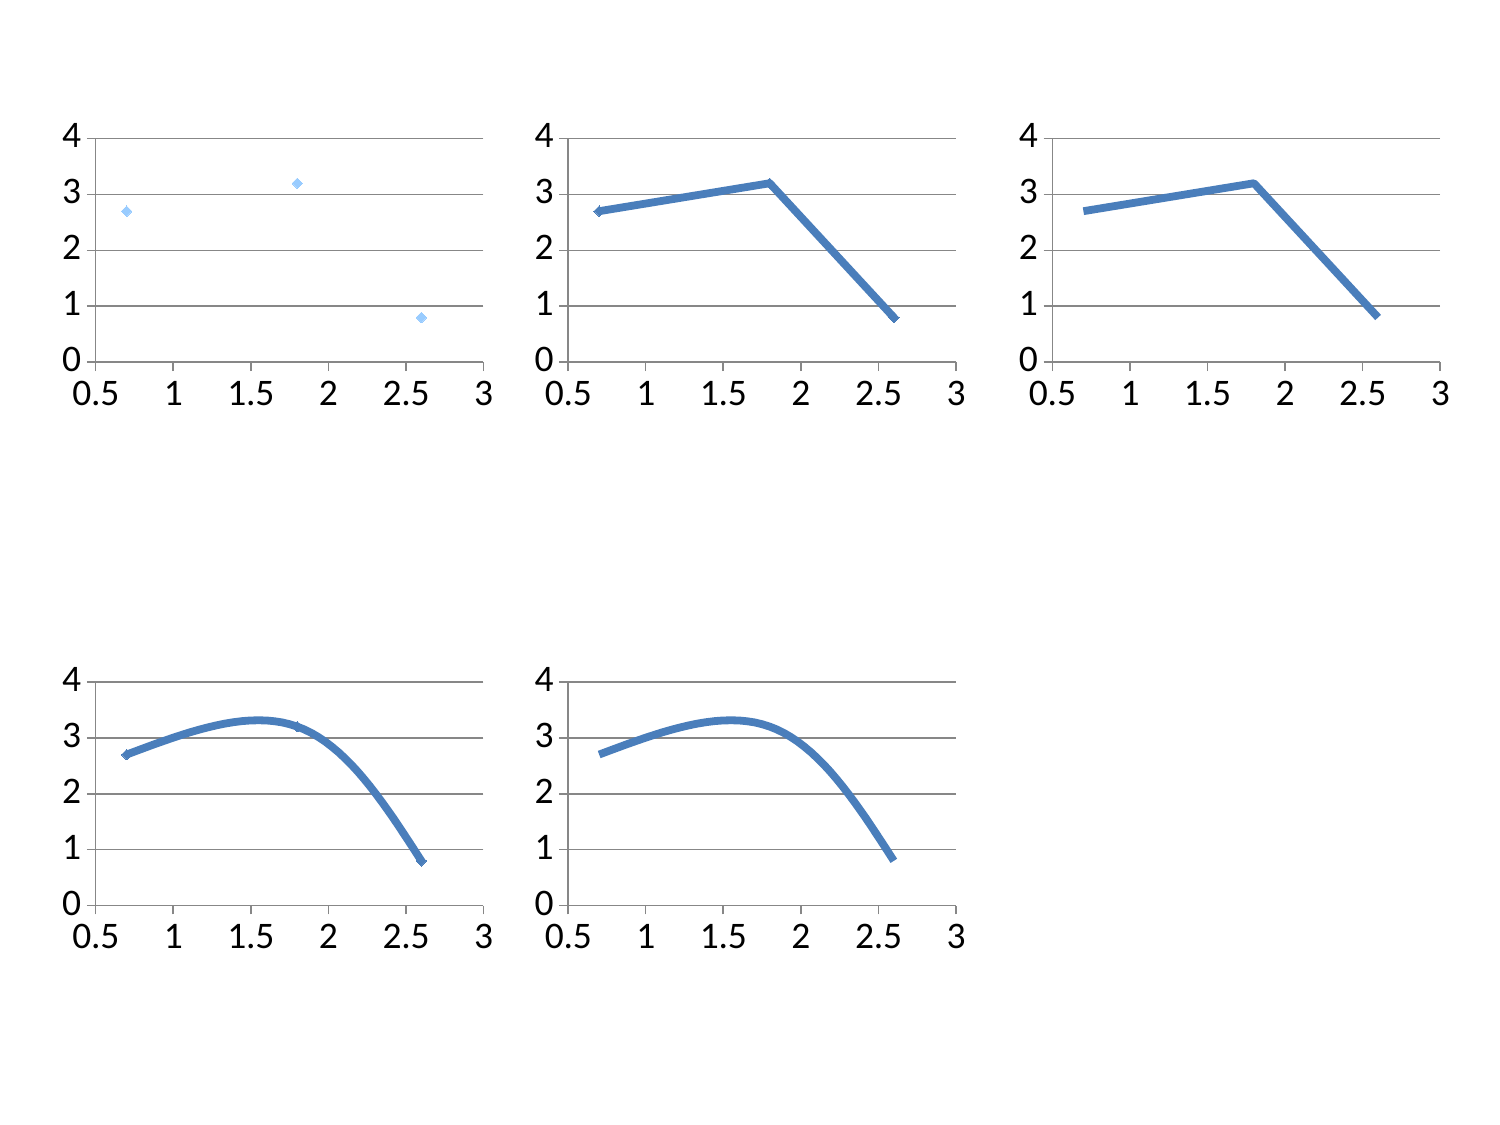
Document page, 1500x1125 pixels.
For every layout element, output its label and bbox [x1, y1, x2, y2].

chart [525, 113, 975, 421]
chart [525, 656, 975, 965]
chart [52, 656, 503, 965]
chart [1009, 113, 1459, 421]
chart [52, 113, 503, 421]
